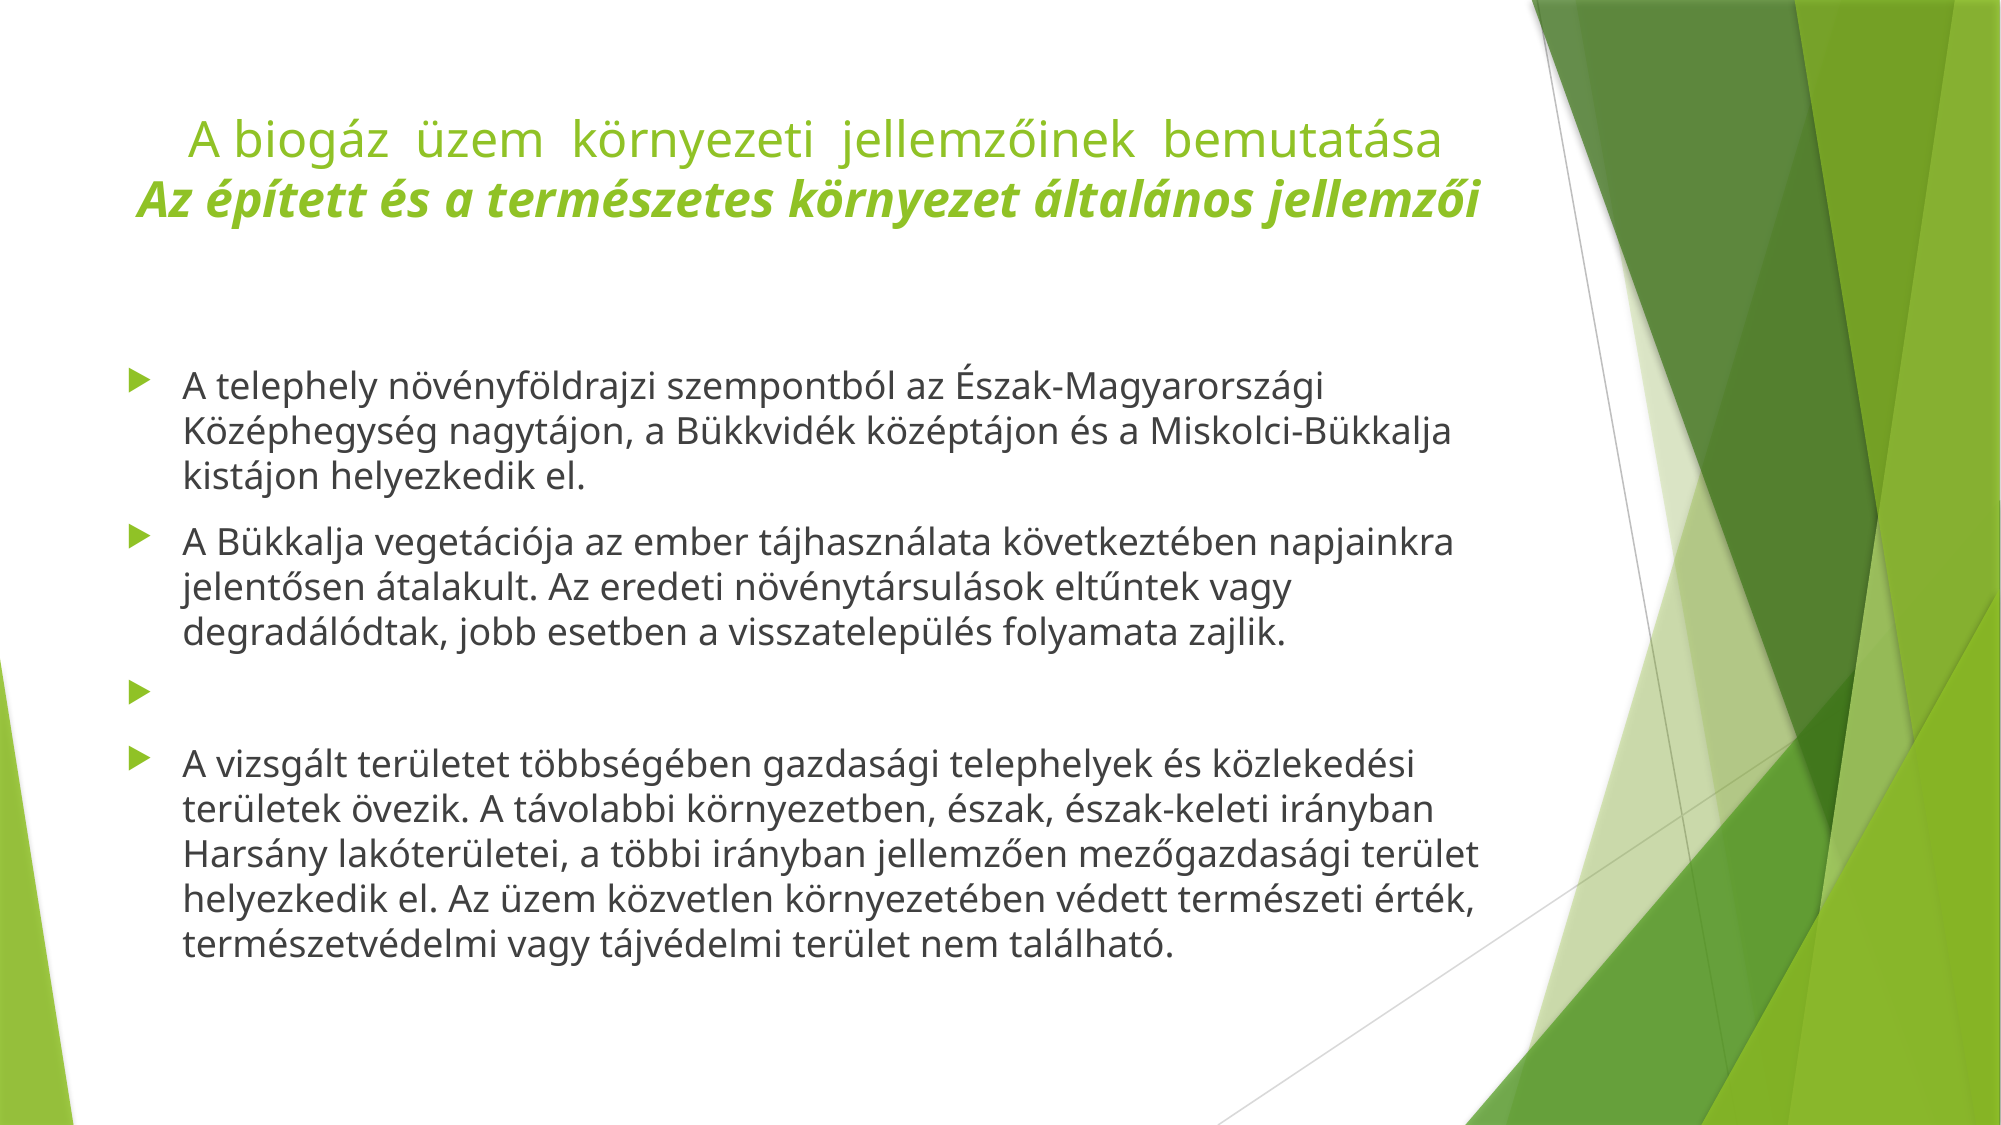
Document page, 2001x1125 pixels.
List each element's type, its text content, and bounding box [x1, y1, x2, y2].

list A telephely növényföldrajzi szempontból az Észak-Magyarországi Középhegység nagytájon, a Bükkvidék középtájon és a Miskolci-Bükkalja kistájon helyezkedik el. A Bükkalja vegetációja az ember tájhasználata következtében napjainkra jelentősen átalakult. Az eredeti növénytársulások eltűntek vagy degradálódtak, jobb esetben a visszatelepülés folyamata zajlik. A vizsgált területet többségében gazdasági telephelyek és közlekedési területek övezik. A távolabbi környezetben, észak, észak-keleti irányban Harsány lakóterületei, a többi irányban jellemzően mezőgazdasági terület helyezkedik el. Az üzem közvetlen környezetében védett természeti érték, természetvédelmi vagy tájvédelmi terület nem található. [111, 354, 1522, 992]
title A biogáz üzem környezeti jellemzőinek bemutatása Az épített és a természetes környezet általános jellemzői [111, 99, 1522, 317]
